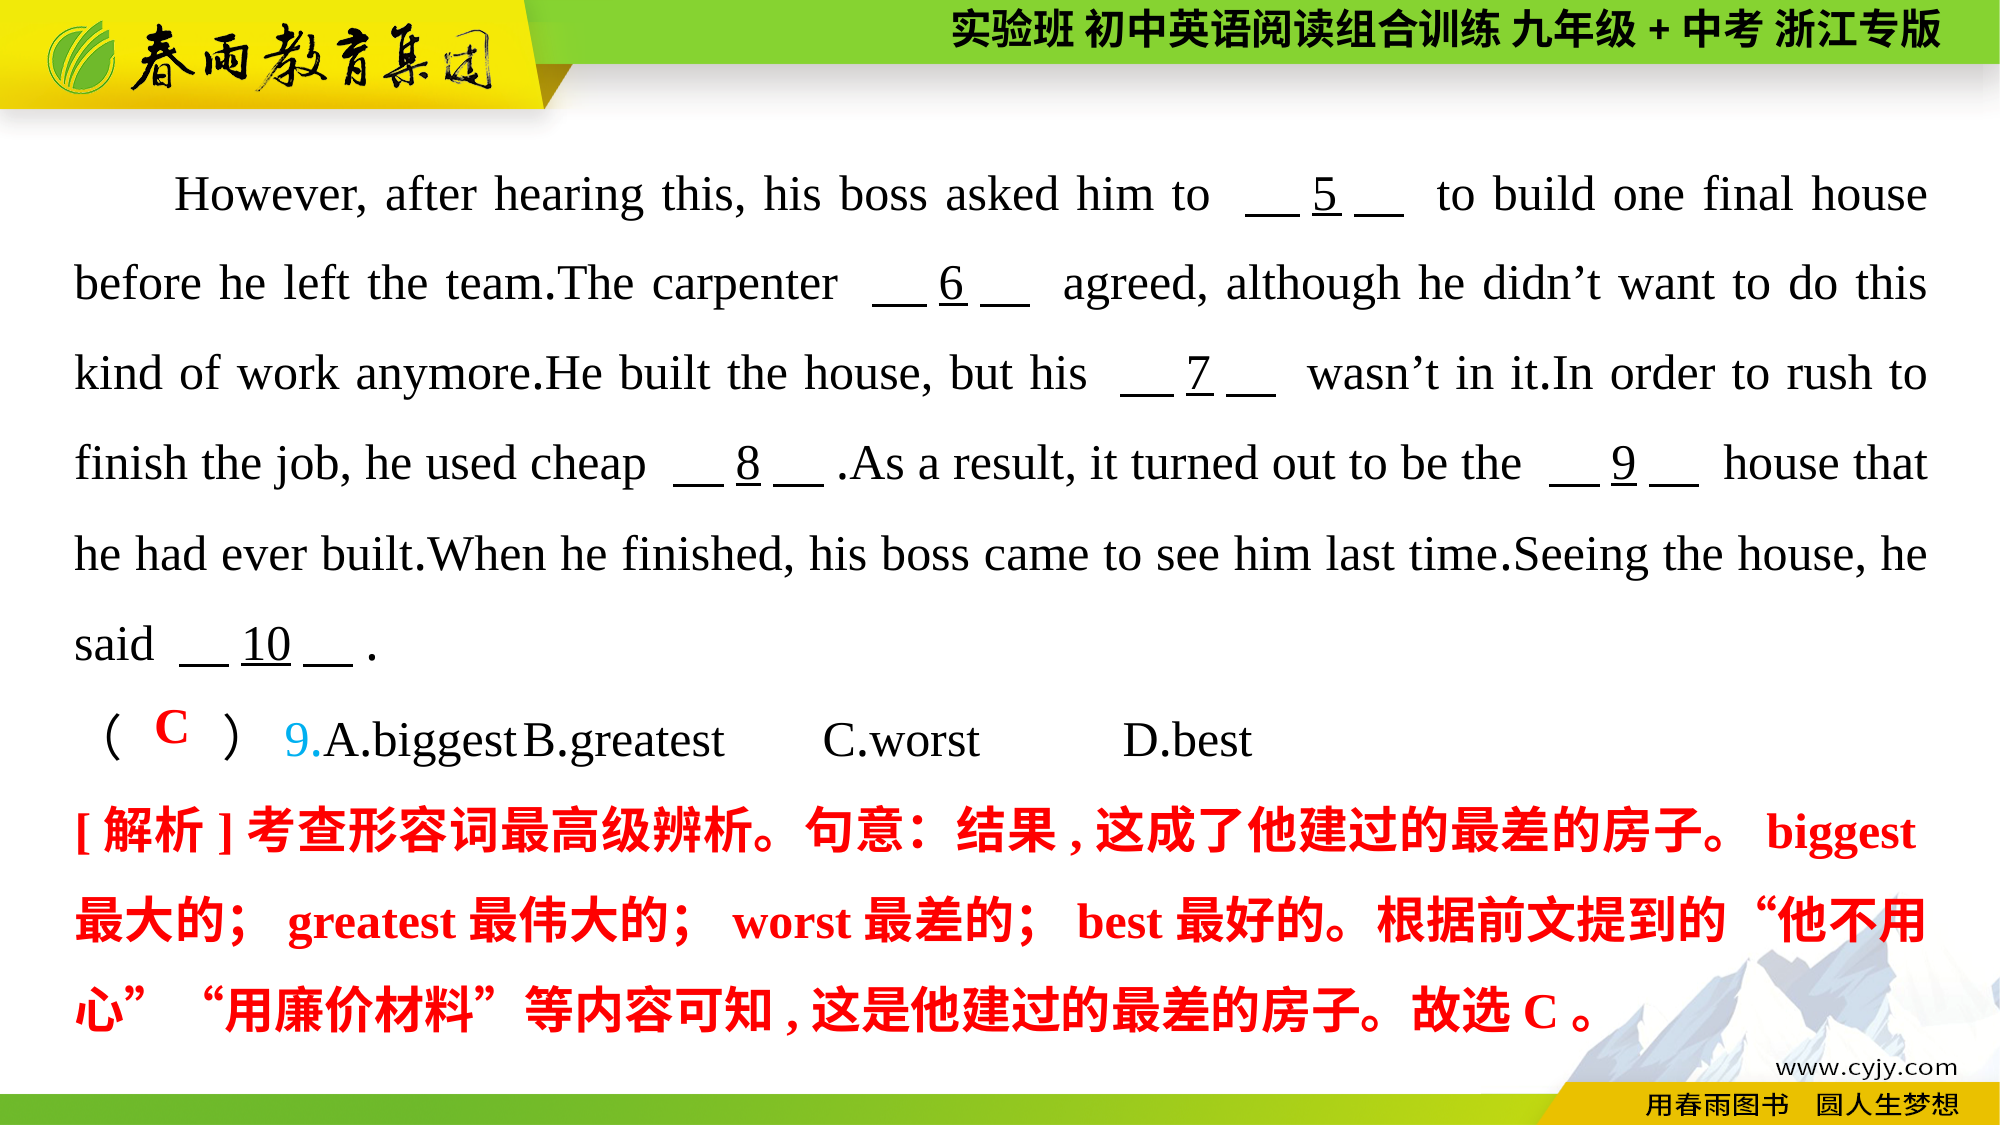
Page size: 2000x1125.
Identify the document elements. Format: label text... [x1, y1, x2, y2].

text_box （ ）9.A.biggest B.greatest C.worst D.best [57, 668, 1942, 774]
picture [0, 0, 2000, 1125]
text_box C [139, 686, 206, 761]
text_box [解析]考查形容词最高级辨析。句意：结果,这成了他建过的最差的房子。biggest最大的；greatest最伟大的；worst最差的；best最好的。根据前文提到的“他不用心”“用廉价材料”等内容可知,这是他建过的最差的房子。故选C。 [59, 761, 1944, 1047]
list However, after hearing this, his boss asked him to 5 to build one final house before he left the team.The carpenter 6 agreed, although he didn’t want to do this kind of work anymore.He built the house, but his 7 wasn’t in it.In order to rush to finish the job, he used cheap 8 .As a result, it turned out to be the 9 house that he had ever built.When he finished, his boss came to see him last time.Seeing the house, he said 10 . [59, 122, 1944, 672]
